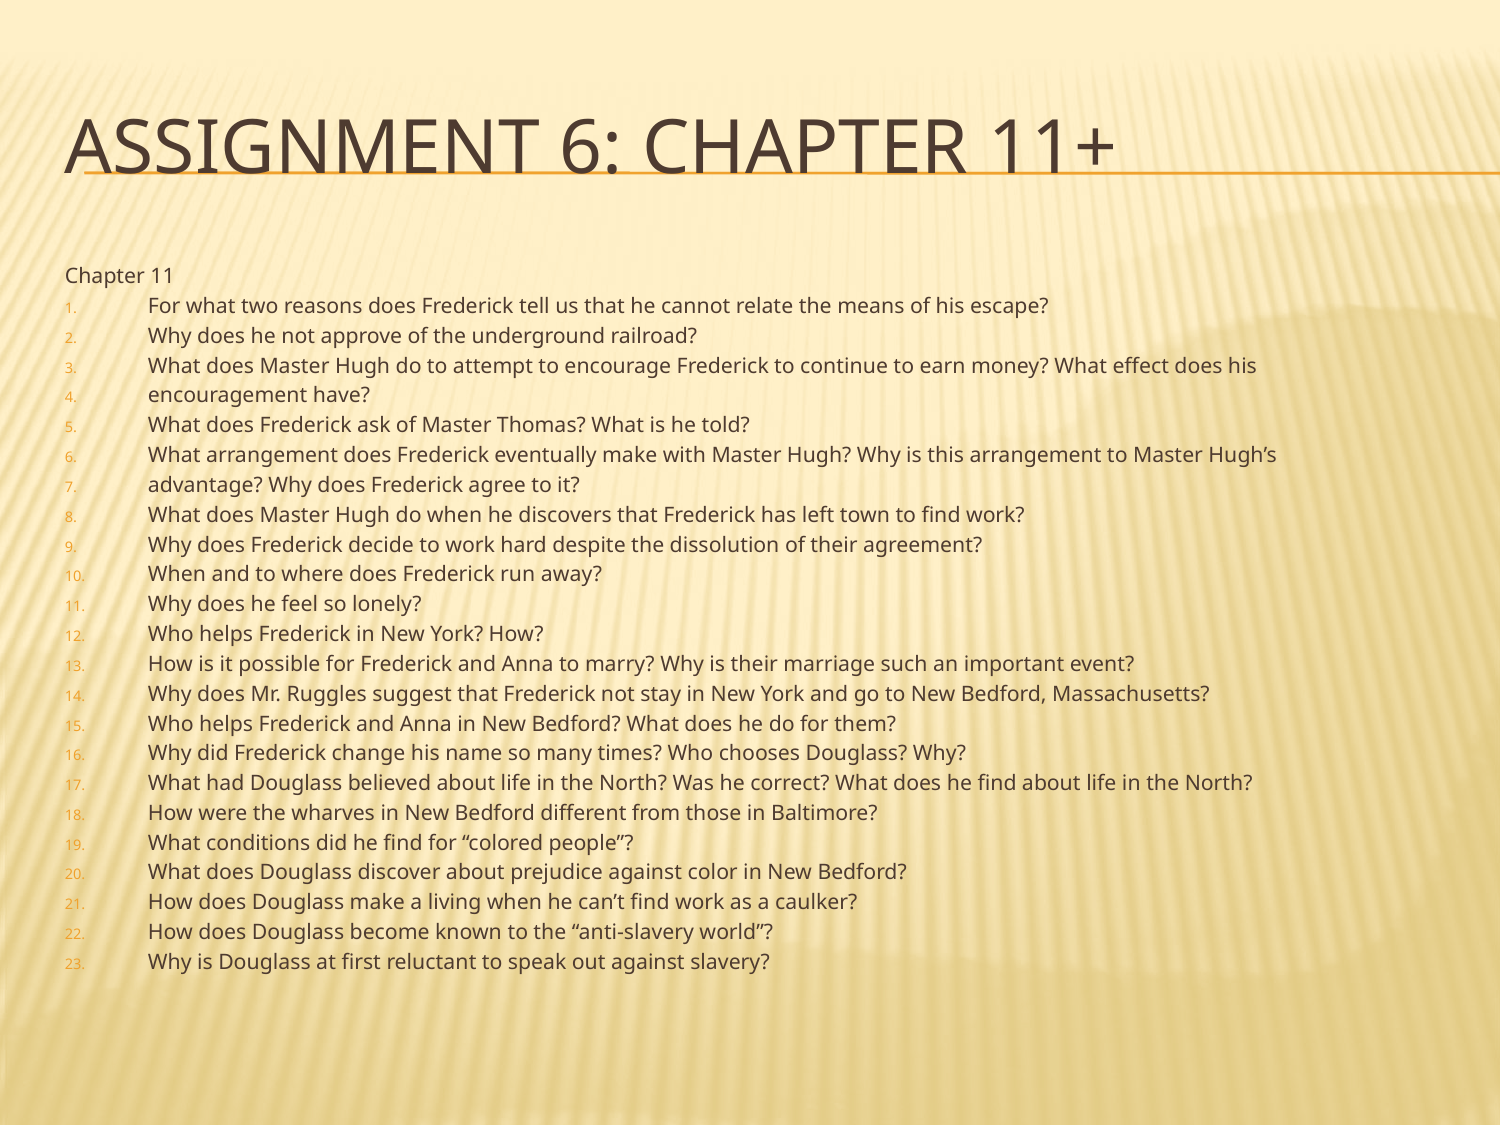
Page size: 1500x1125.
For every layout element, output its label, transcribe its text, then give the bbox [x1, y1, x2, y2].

title Assignment 6: Chapter 11+ [50, 75, 1475, 213]
list Chapter 11 For what two reasons does Frederick tell us that he cannot relate the means of his escape? Why does he not approve of the underground railroad? What does Master Hugh do to attempt to encourage Frederick to continue to earn money? What effect does his encouragement have? What does Frederick ask of Master Thomas? What is he told? What arrangement does Frederick eventually make with Master Hugh? Why is this arrangement to Master Hugh’s advantage? Why does Frederick agree to it? What does Master Hugh do when he discovers that Frederick has left town to find work? Why does Frederick decide to work hard despite the dissolution of their agreement? When and to where does Frederick run away? Why does he feel so lonely? Who helps Frederick in New York? How? How is it possible for Frederick and Anna to marry? Why is their marriage such an important event? Why does Mr. Ruggles suggest that Frederick not stay in New York and go to New Bedford, Massachusetts? Who helps Frederick and Anna in New Bedford? What does he do for them? Why did Frederick change his name so many times? Who chooses Douglass? Why? What had Douglass believed about life in the North? Was he correct? What does he find about life in the North? How were the wharves in New Bedford different from those in Baltimore? What conditions did he find for “colored people”? What does Douglass discover about prejudice against color in New Bedford? How does Douglass make a living when he can’t find work as a caulker? How does Douglass become known to the “anti-slavery world”? Why is Douglass at first reluctant to speak out against slavery? [50, 254, 1475, 998]
